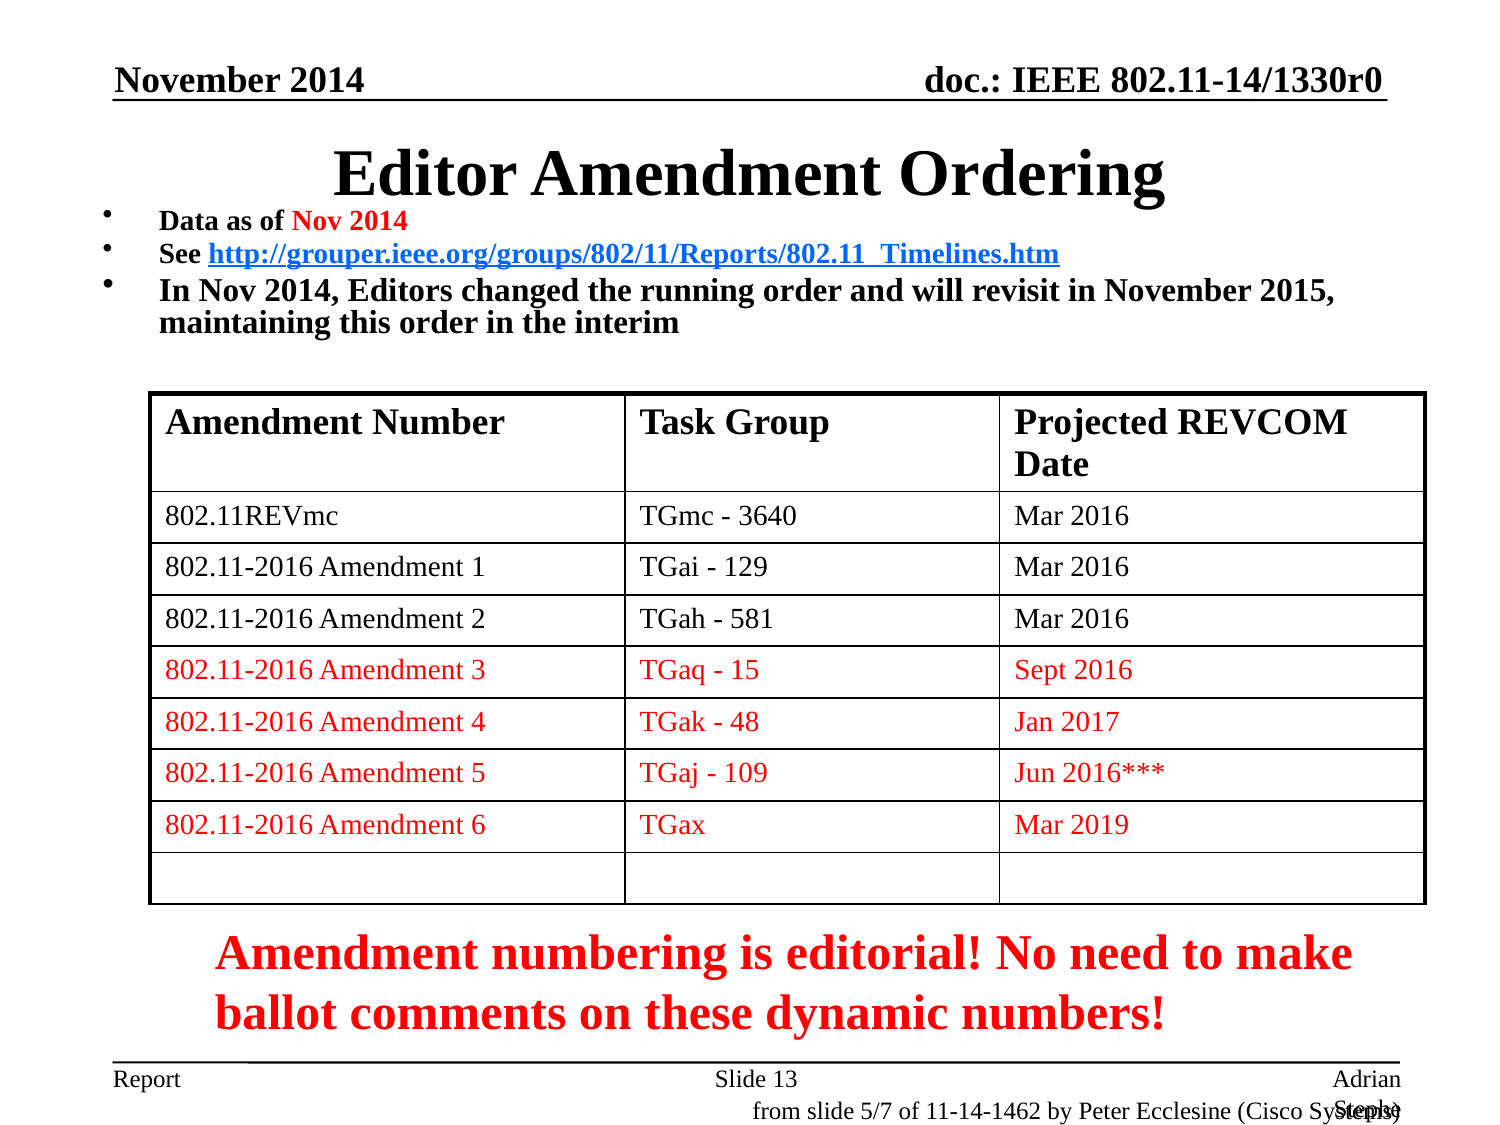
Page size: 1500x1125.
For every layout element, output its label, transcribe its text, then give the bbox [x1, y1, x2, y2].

text_box from slide 5/7 of 11-14-1462 by Peter Ecclesine (Cisco Systems) [343, 1087, 1417, 1125]
table_cell TGaj - 109 [626, 750, 999, 800]
table_cell [626, 853, 999, 903]
table_cell TGmc - 3640 [626, 492, 999, 542]
slide_number Slide 13 [714, 1061, 798, 1087]
table_cell 802.11-2016 Amendment 1 [152, 544, 624, 594]
table_cell [1000, 853, 1423, 903]
table_cell Mar 2016 [1000, 492, 1423, 542]
text_box Data as of Nov 2014 See http://grouper.ieee.org/groups/802/11/Reports/802.11_Timelines.htm In Nov 2014, Editors changed the running order and will revisit in November 2015, maintaining this order in the interim [87, 200, 1388, 388]
table_cell 802.11-2016 Amendment 4 [152, 699, 624, 748]
text_box Amendment numbering is editorial! No need to make ballot comments on these dynamic numbers! [200, 912, 1375, 1048]
table_cell Mar 2016 [1000, 596, 1423, 645]
table_cell 802.11REVmc [152, 492, 624, 542]
table_cell TGak - 48 [626, 699, 999, 748]
table_cell Mar 2019 [1000, 802, 1423, 852]
table_header Amendment Number [152, 396, 624, 491]
table_header Task Group [626, 396, 999, 491]
table_cell TGai - 129 [626, 544, 999, 594]
table_cell 802.11-2016 Amendment 5 [152, 750, 624, 800]
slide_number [114, 54, 374, 101]
table_cell Jun 2016*** [1000, 750, 1423, 800]
table_cell 802.11-2016 Amendment 3 [152, 647, 624, 697]
table_cell 802.11-2016 Amendment 6 [152, 802, 624, 852]
table_cell TGaq - 15 [626, 647, 999, 697]
table_header Projected REVCOM Date [1000, 396, 1423, 491]
table_cell Sept 2016 [1000, 647, 1423, 697]
footer Adrian Stephens, Intel Corporation [1324, 1061, 1402, 1087]
table_cell [152, 853, 624, 903]
table_cell Mar 2016 [1000, 544, 1423, 594]
table_cell TGah - 581 [626, 596, 999, 645]
table_cell TGax [626, 802, 999, 852]
table_cell Jan 2017 [1000, 699, 1423, 748]
table_cell 802.11-2016 Amendment 2 [152, 596, 624, 645]
title Editor Amendment Ordering [112, 112, 1388, 200]
